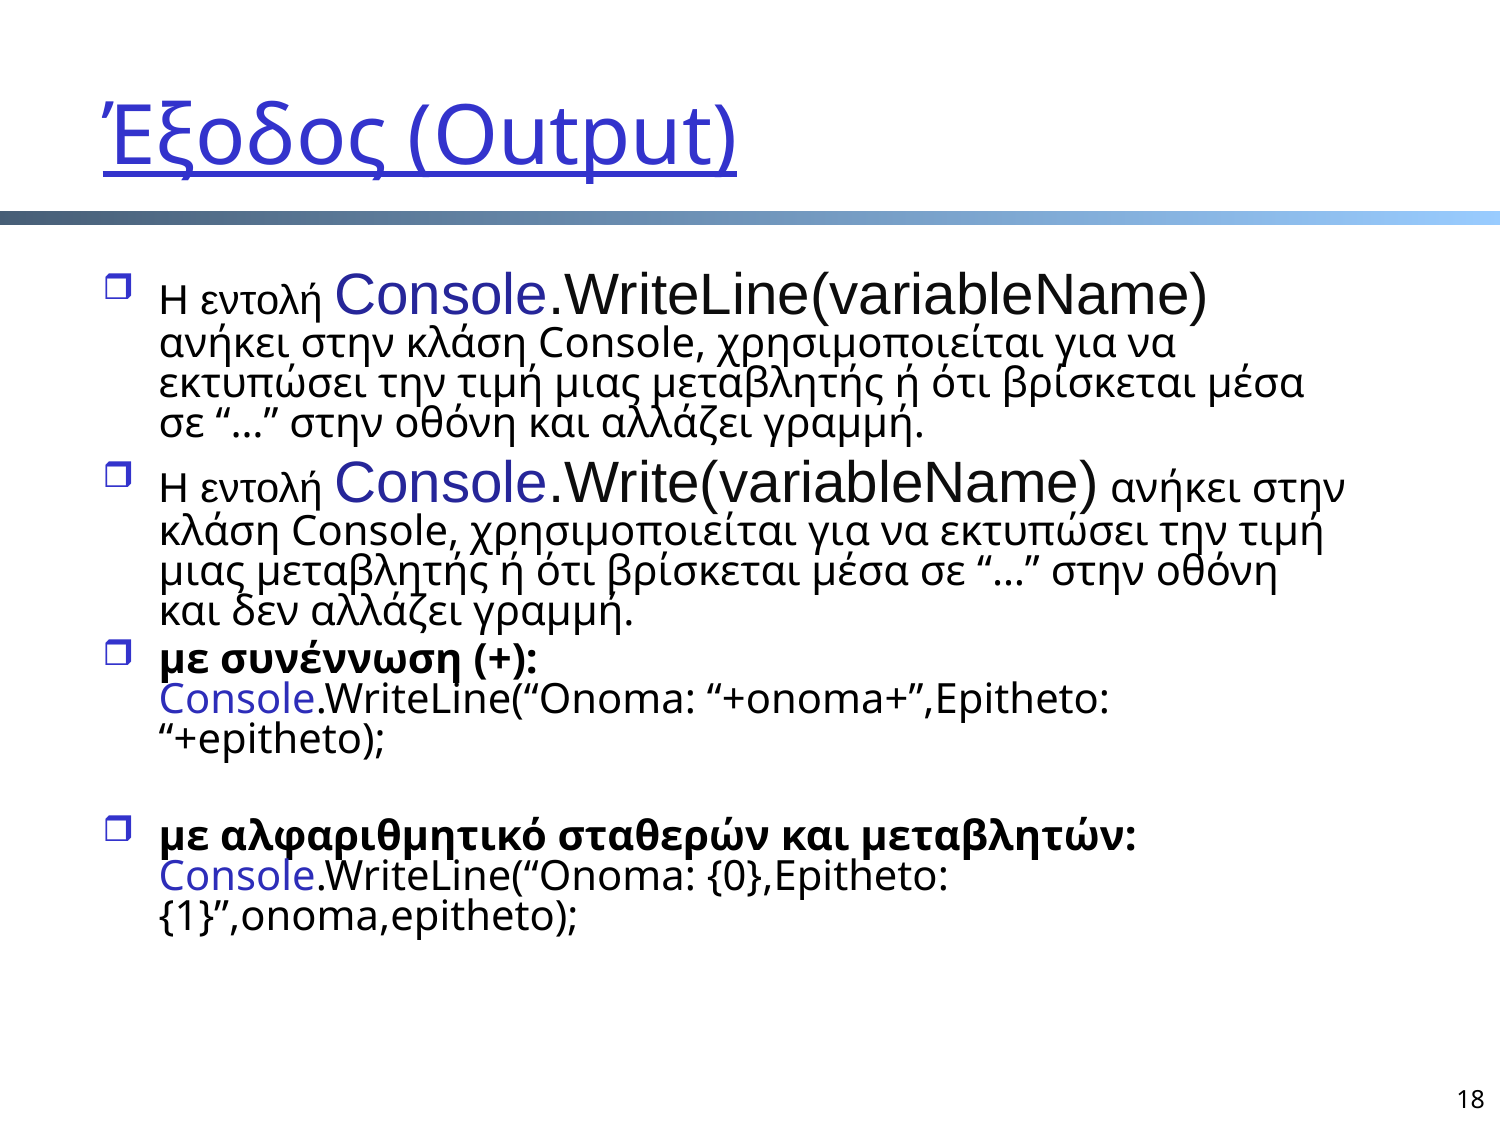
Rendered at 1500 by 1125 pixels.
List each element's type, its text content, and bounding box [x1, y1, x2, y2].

slide_number 18 [1150, 1049, 1500, 1125]
title Έξοδος (Output) [87, 37, 1363, 225]
list Η εντολή Console.WriteLine(variableName) ανήκει στην κλάση Console, χρησιμοποιείται για να εκτυπώσει την τιμή μιας μεταβλητής ή ότι βρίσκεται μέσα σε “…” στην οθόνη και αλλάζει γραμμή. Η εντολή Console.Write(variableName) ανήκει στην κλάση Console, χρησιμοποιείται για να εκτυπώσει την τιμή μιας μεταβλητής ή ότι βρίσκεται μέσα σε “…” στην οθόνη και δεν αλλάζει γραμμή. με συνέννωση (+): Console.WriteLine(“Onoma: “+onoma+”,Epitheto: “+epitheto); με αλφαριθμητικό σταθερών και μεταβλητών: Console.WriteLine(“Onoma: {0},Epitheto: {1}”,onoma,epitheto); [87, 262, 1363, 1025]
